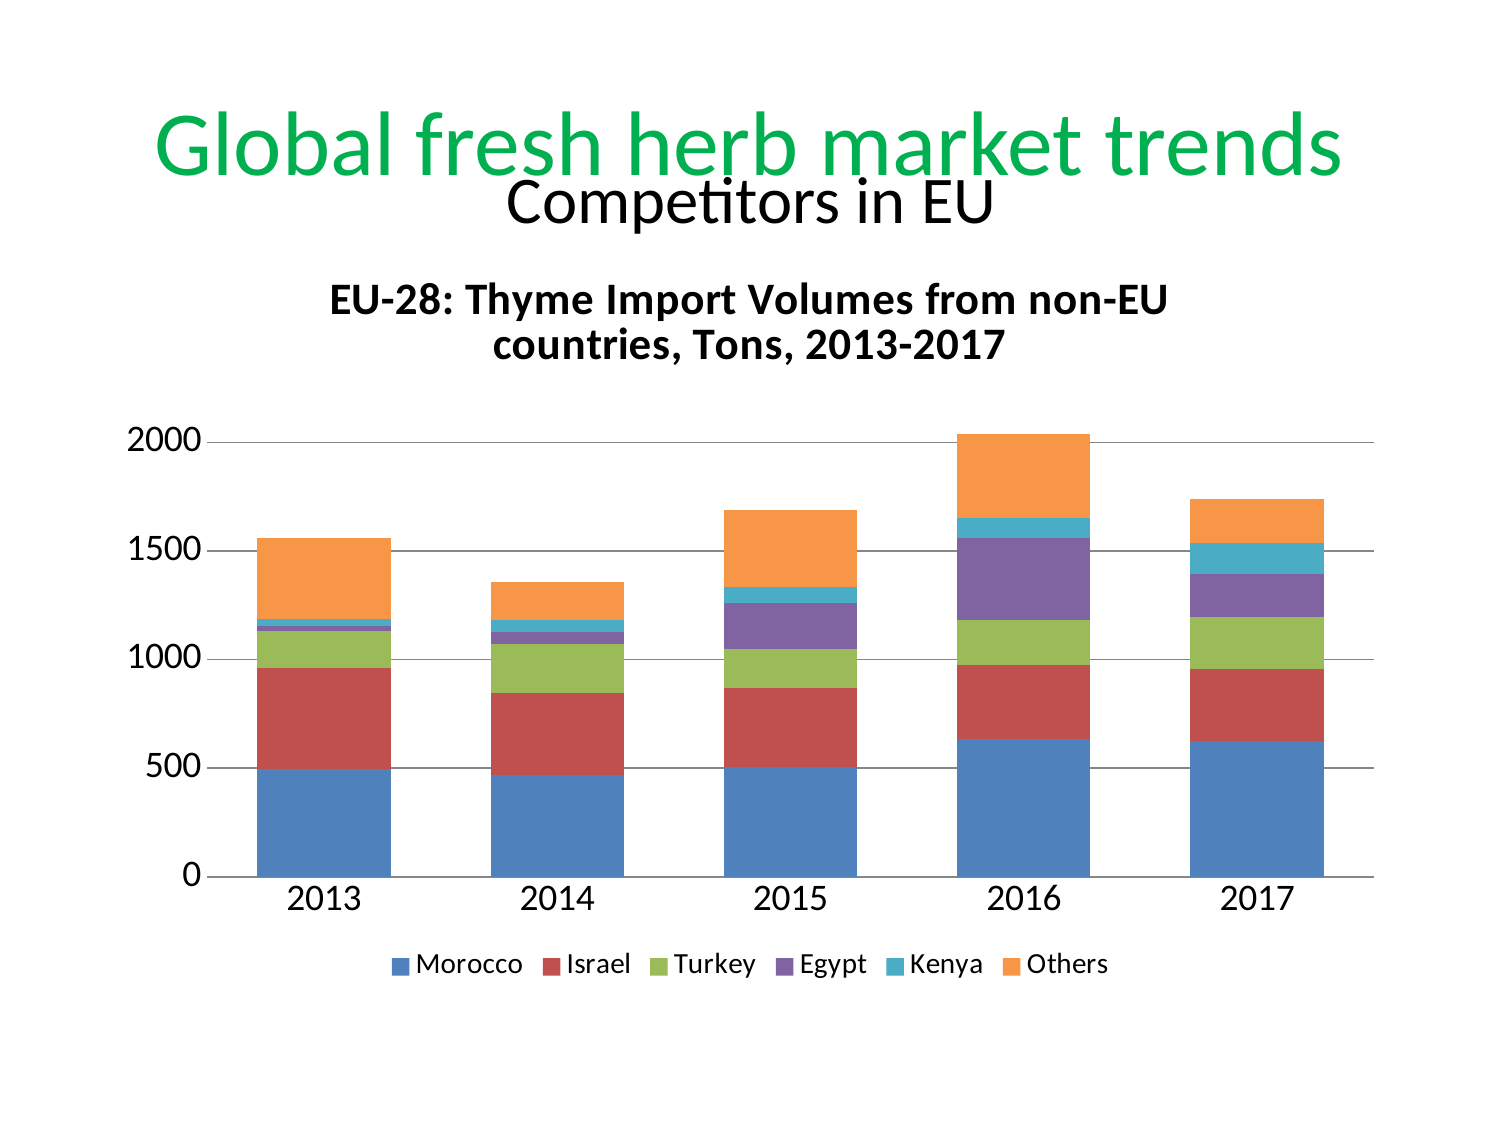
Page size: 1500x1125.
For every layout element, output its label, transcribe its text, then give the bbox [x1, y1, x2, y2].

title Global fresh herb market trends [75, 45, 1425, 233]
chart [100, 243, 1400, 988]
list Competitors in EU [76, 149, 1427, 256]
